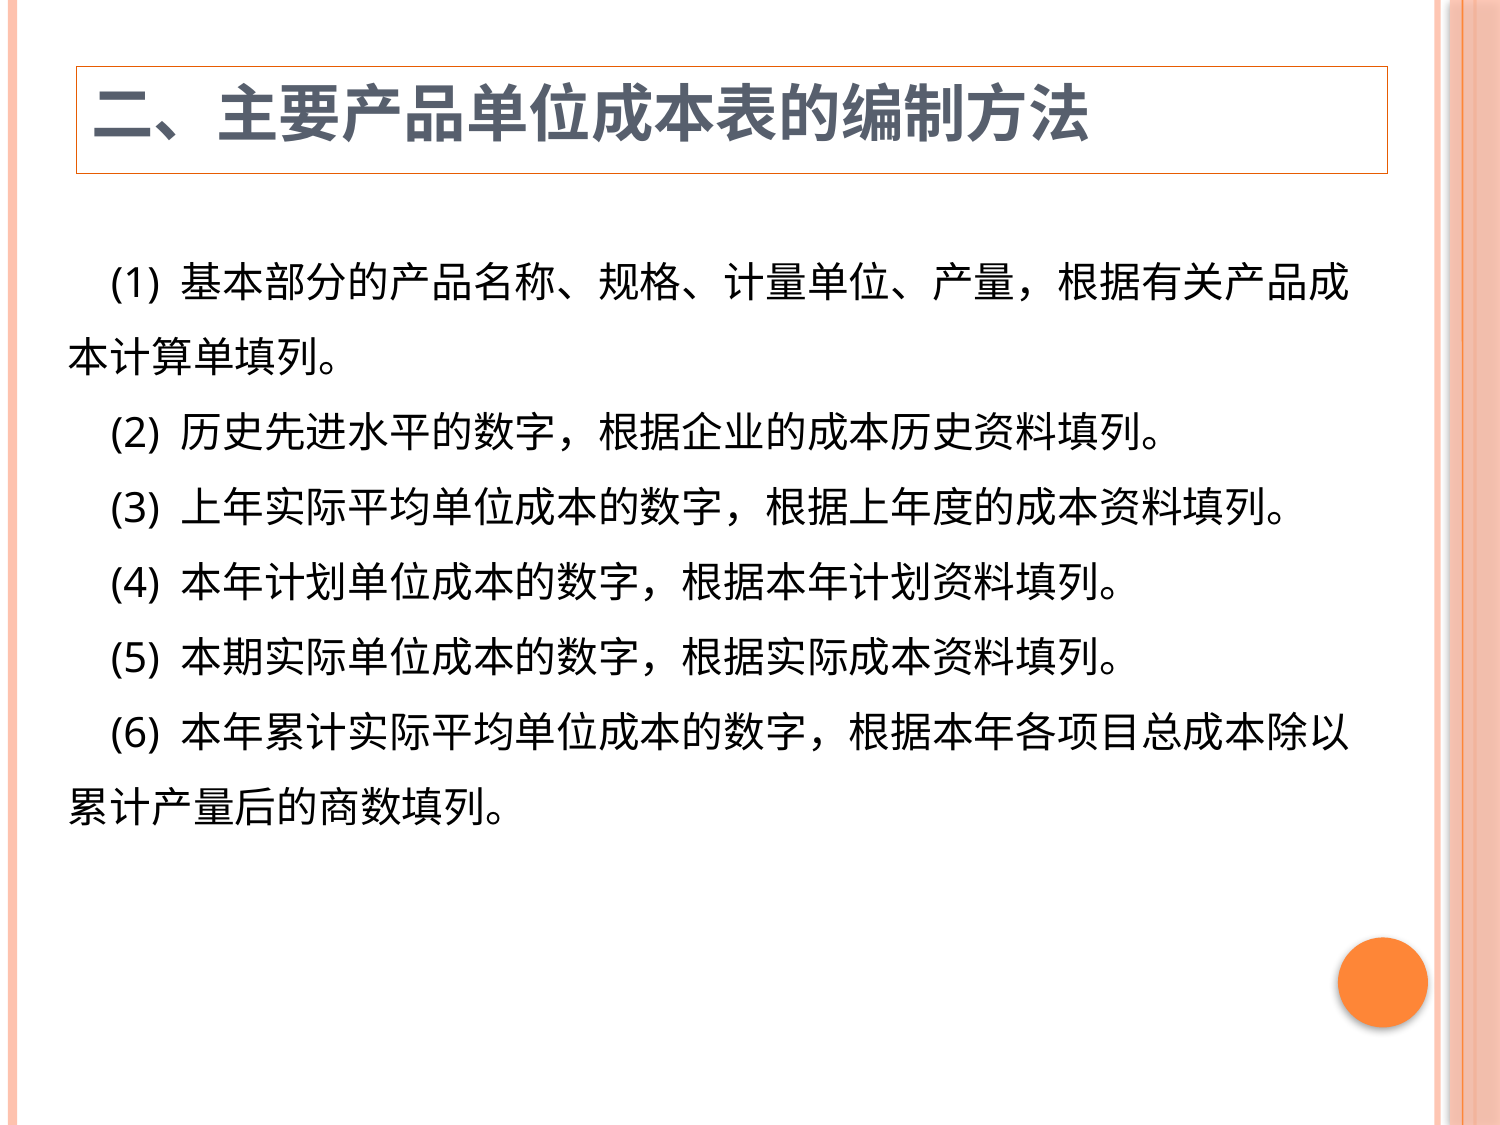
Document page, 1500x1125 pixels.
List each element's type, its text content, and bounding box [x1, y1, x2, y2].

text_box (1) 基本部分的产品名称、规格、计量单位、产量，根据有关产品成本计算单填列。 (2) 历史先进水平的数字，根据企业的成本历史资料填列。 (3) 上年实际平均单位成本的数字，根据上年度的成本资料填列。 (4) 本年计划单位成本的数字，根据本年计划资料填列。 (5) 本期实际单位成本的数字，根据实际成本资料填列。 (6) 本年累计实际平均单位成本的数字，根据本年各项目总成本除以累计产量后的商数填列。 [53, 223, 1400, 838]
text_box 二、主要产品单位成本表的编制方法 [76, 66, 1388, 174]
